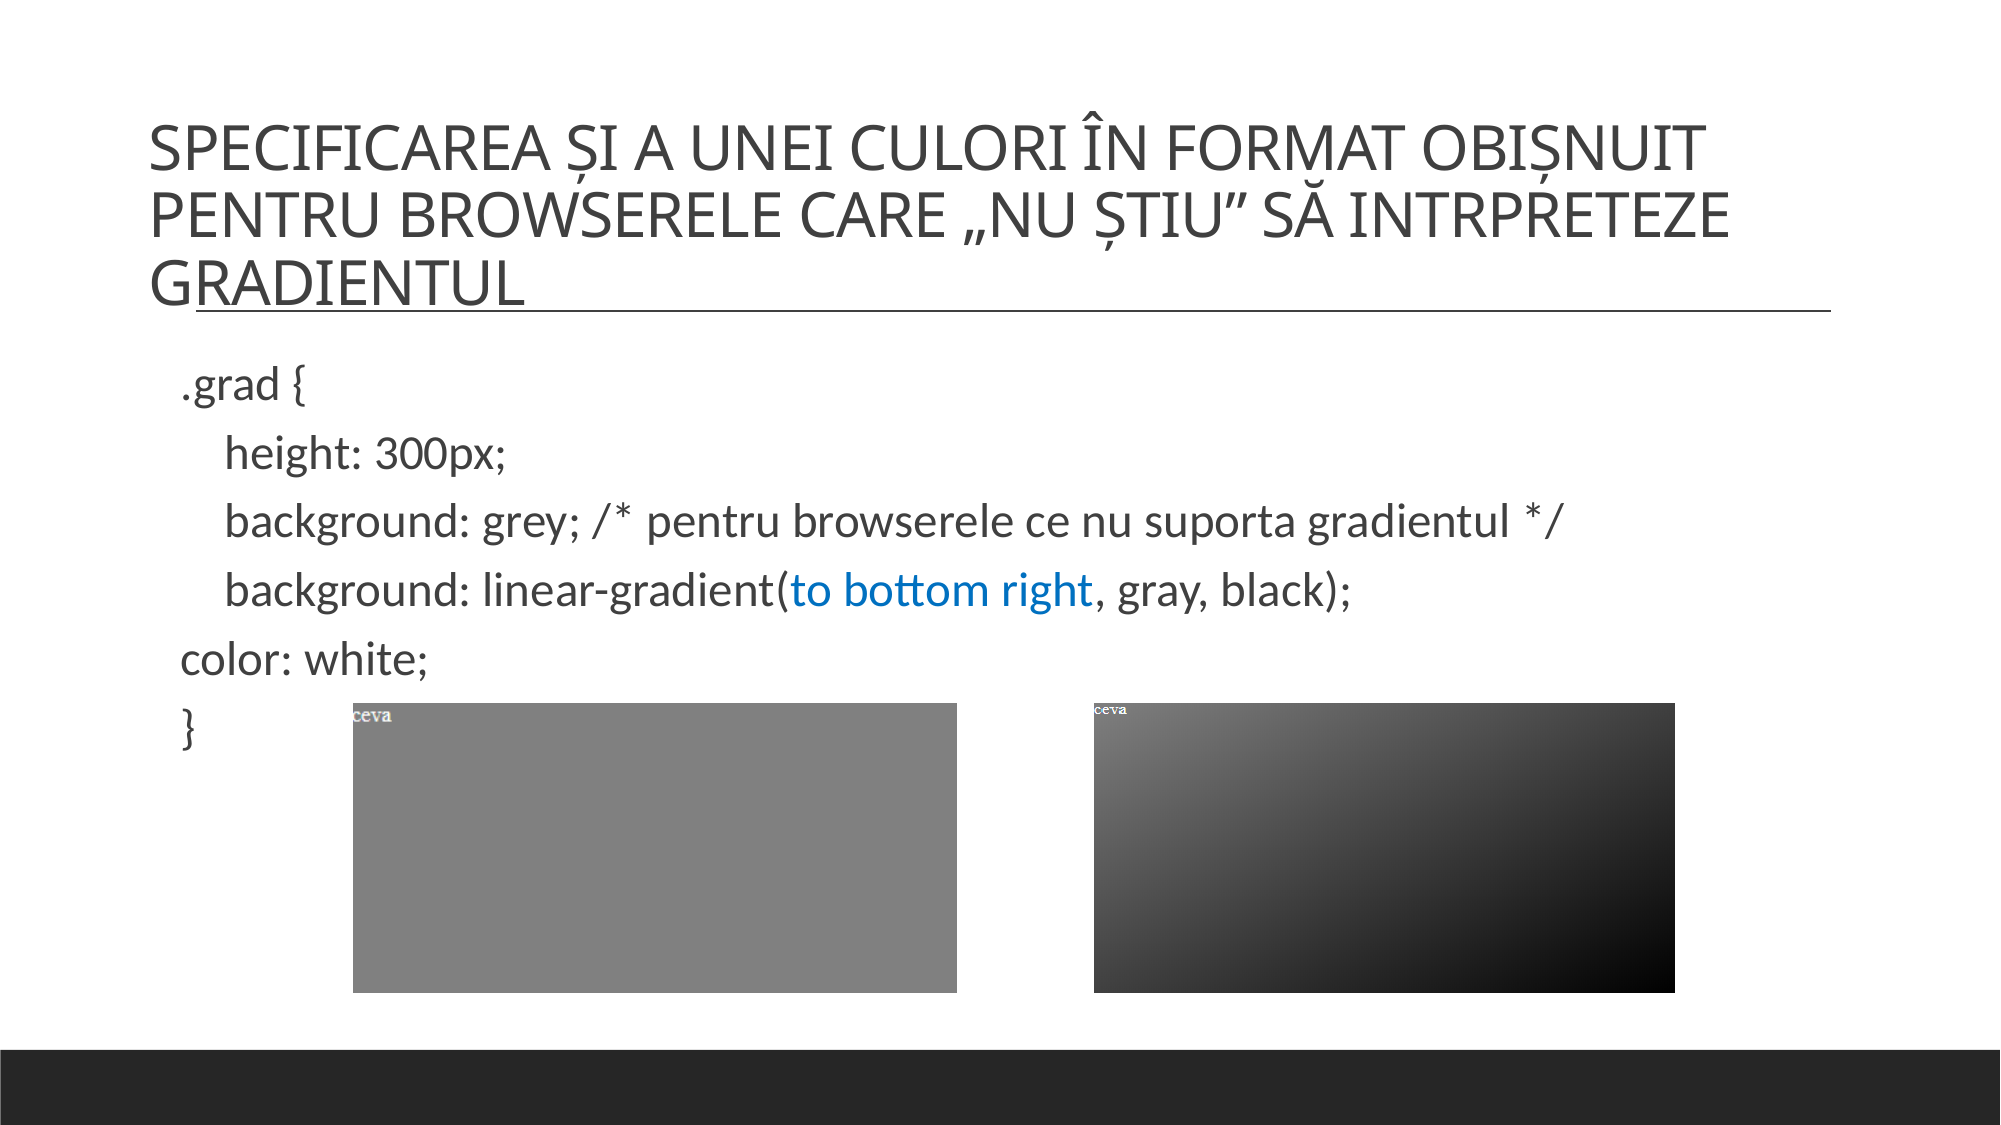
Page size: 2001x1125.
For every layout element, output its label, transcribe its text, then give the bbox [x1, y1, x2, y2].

list .grad { height: 300px; background: grey; /* pentru browserele ce nu suporta gradientul */ background: linear-gradient(to bottom right, gray, black); color: white; } [180, 338, 1675, 763]
title SPECIFICAREA ȘI A UNEI CULORI ÎN FORMAT OBIȘNUIT PENTRU BROWSERELE CARE „NU ȘTIU” SĂ INTRPRETEZE GRADIENTUL [133, 24, 1857, 327]
picture [1093, 702, 1676, 994]
picture [352, 702, 957, 994]
